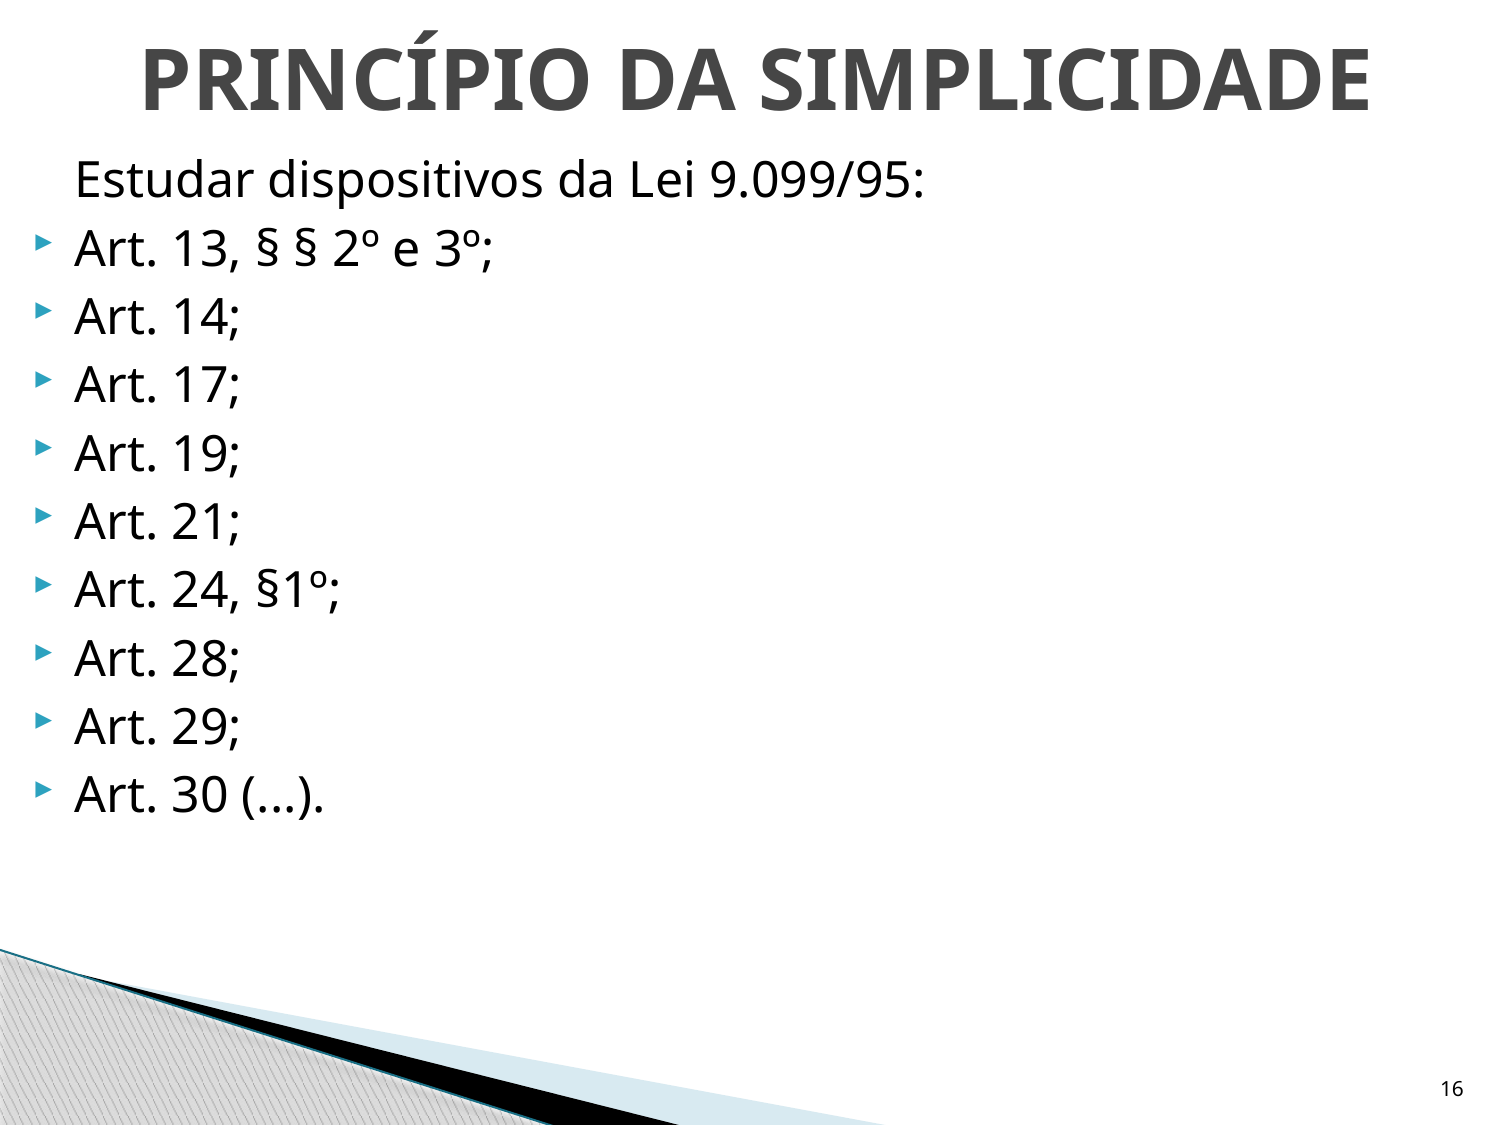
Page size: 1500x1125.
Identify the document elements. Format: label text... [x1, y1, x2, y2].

title PRINCÍPIO DA SIMPLICIDADE [82, 0, 1432, 153]
list Estudar dispositivos da Lei 9.099/95: Art. 13, § § 2º e 3º; Art. 14; Art. 17; Art. 19; Art. 21; Art. 24, §1º; Art. 28; Art. 29; Art. 30 (...). [0, 140, 1477, 1125]
slide_number 16 [1418, 1051, 1479, 1112]
